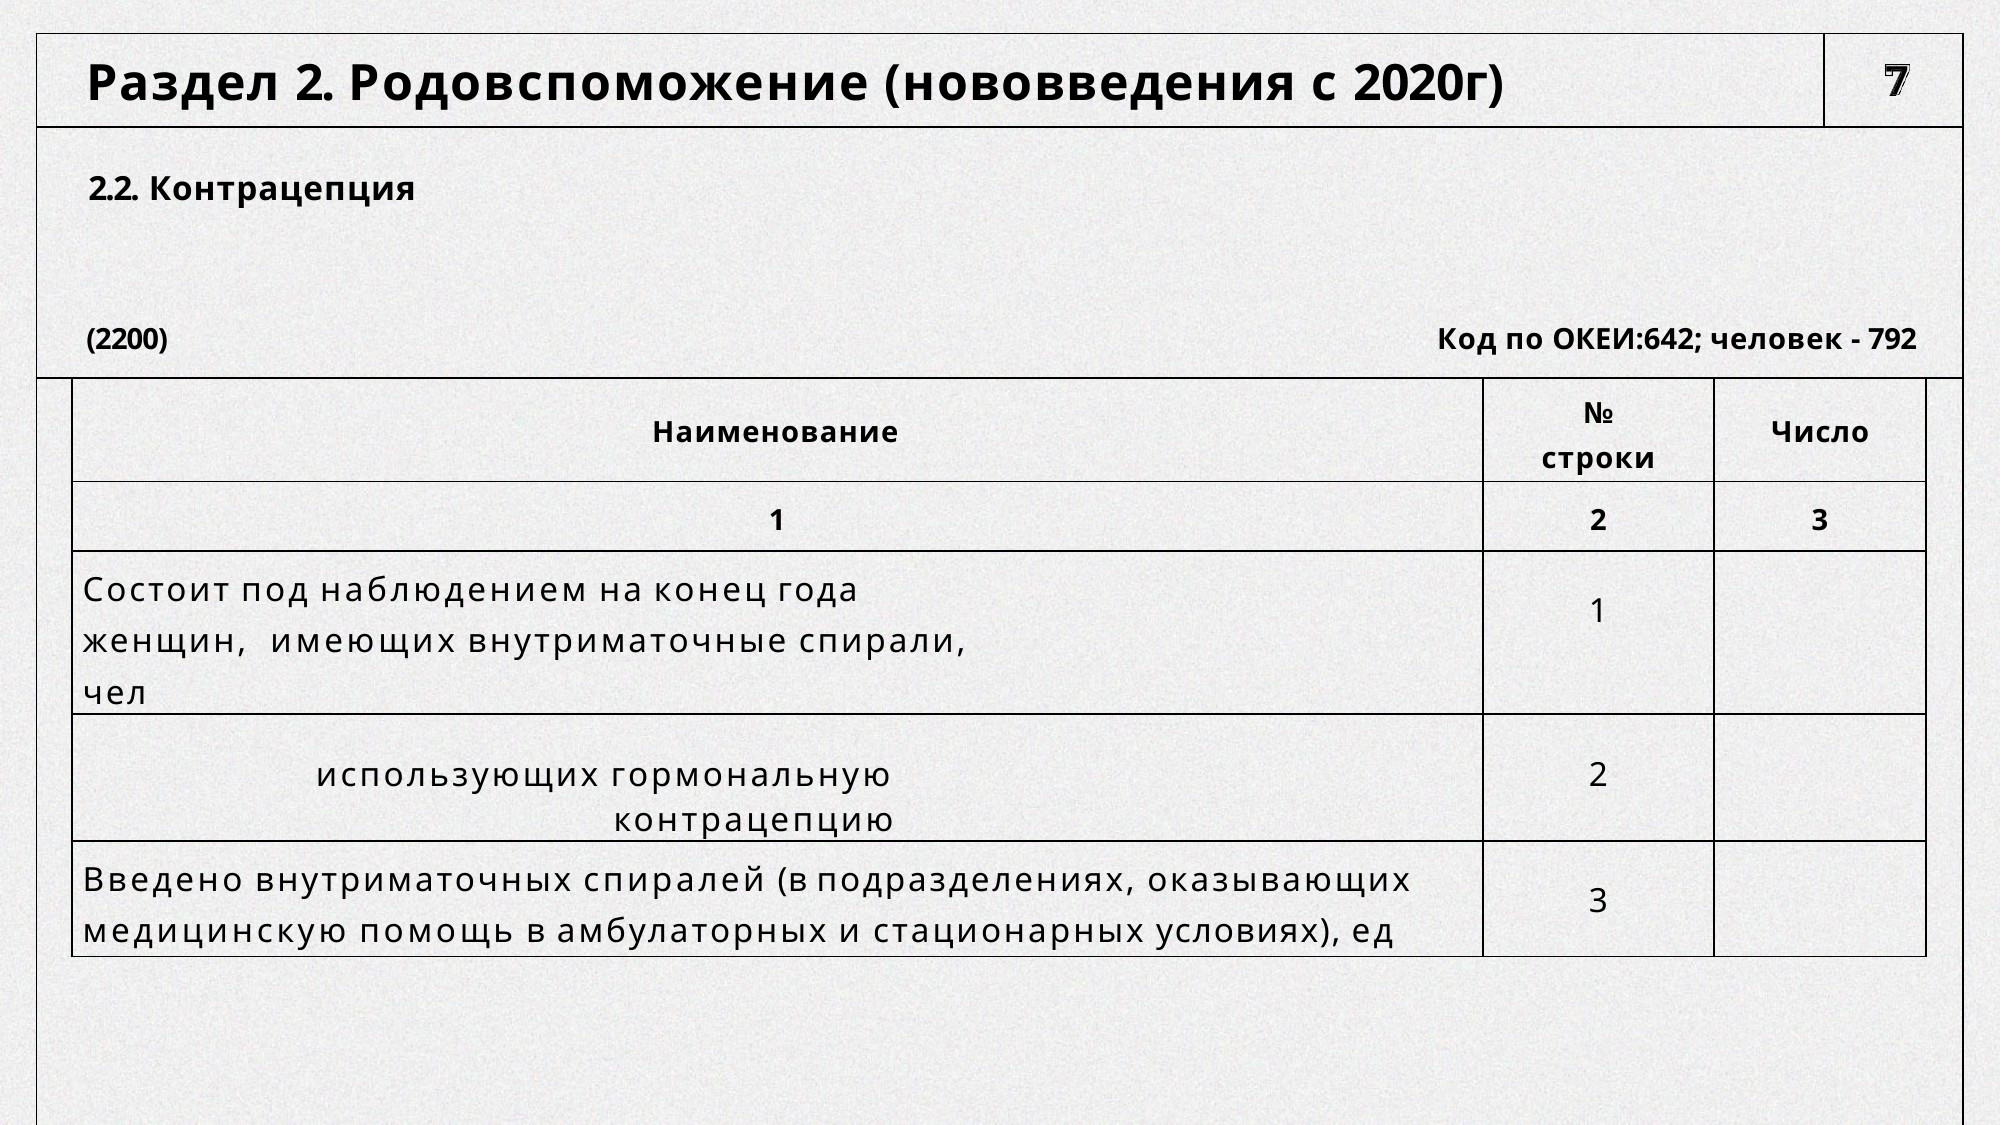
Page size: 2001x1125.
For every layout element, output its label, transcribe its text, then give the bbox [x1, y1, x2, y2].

picture [0, 0, 2000, 1125]
table_cell [37, 379, 71, 956]
table_cell 2.2. Контрацепция (2200) Код по ОКЕИ:642; человек - 792 [37, 128, 1962, 377]
table_cell 1 [1484, 552, 1713, 713]
table_cell 2 [1484, 482, 1713, 550]
table_header 7 [1825, 34, 1962, 126]
table_cell [1715, 842, 1925, 956]
table_cell 1 [73, 482, 1482, 550]
table_cell [1927, 379, 1962, 956]
table_cell 3 [1715, 482, 1925, 550]
table_cell 3 [1484, 842, 1713, 956]
table_cell [1715, 552, 1925, 713]
table_header Раздел 2. Родовспоможение (нововведения с 2020г) [37, 34, 1823, 126]
table_cell Число [1715, 379, 1925, 481]
table_cell № строки [1484, 379, 1713, 481]
table_cell [1715, 715, 1925, 840]
table_cell использующих гормональную контрацепцию [73, 715, 1482, 840]
picture [1884, 64, 1910, 96]
table_cell [37, 956, 1962, 1125]
table_cell 2 [1484, 715, 1713, 840]
table_cell Состоит под наблюдением на конец года женщин, имеющих внутриматочные спирали, чел [73, 552, 1482, 713]
table_cell Введено внутриматочных спиралей (в подразделениях, оказывающих медицинскую помощь в амбулаторных и стационарных условиях), ед [73, 842, 1482, 956]
table_cell Наименование [73, 379, 1482, 481]
